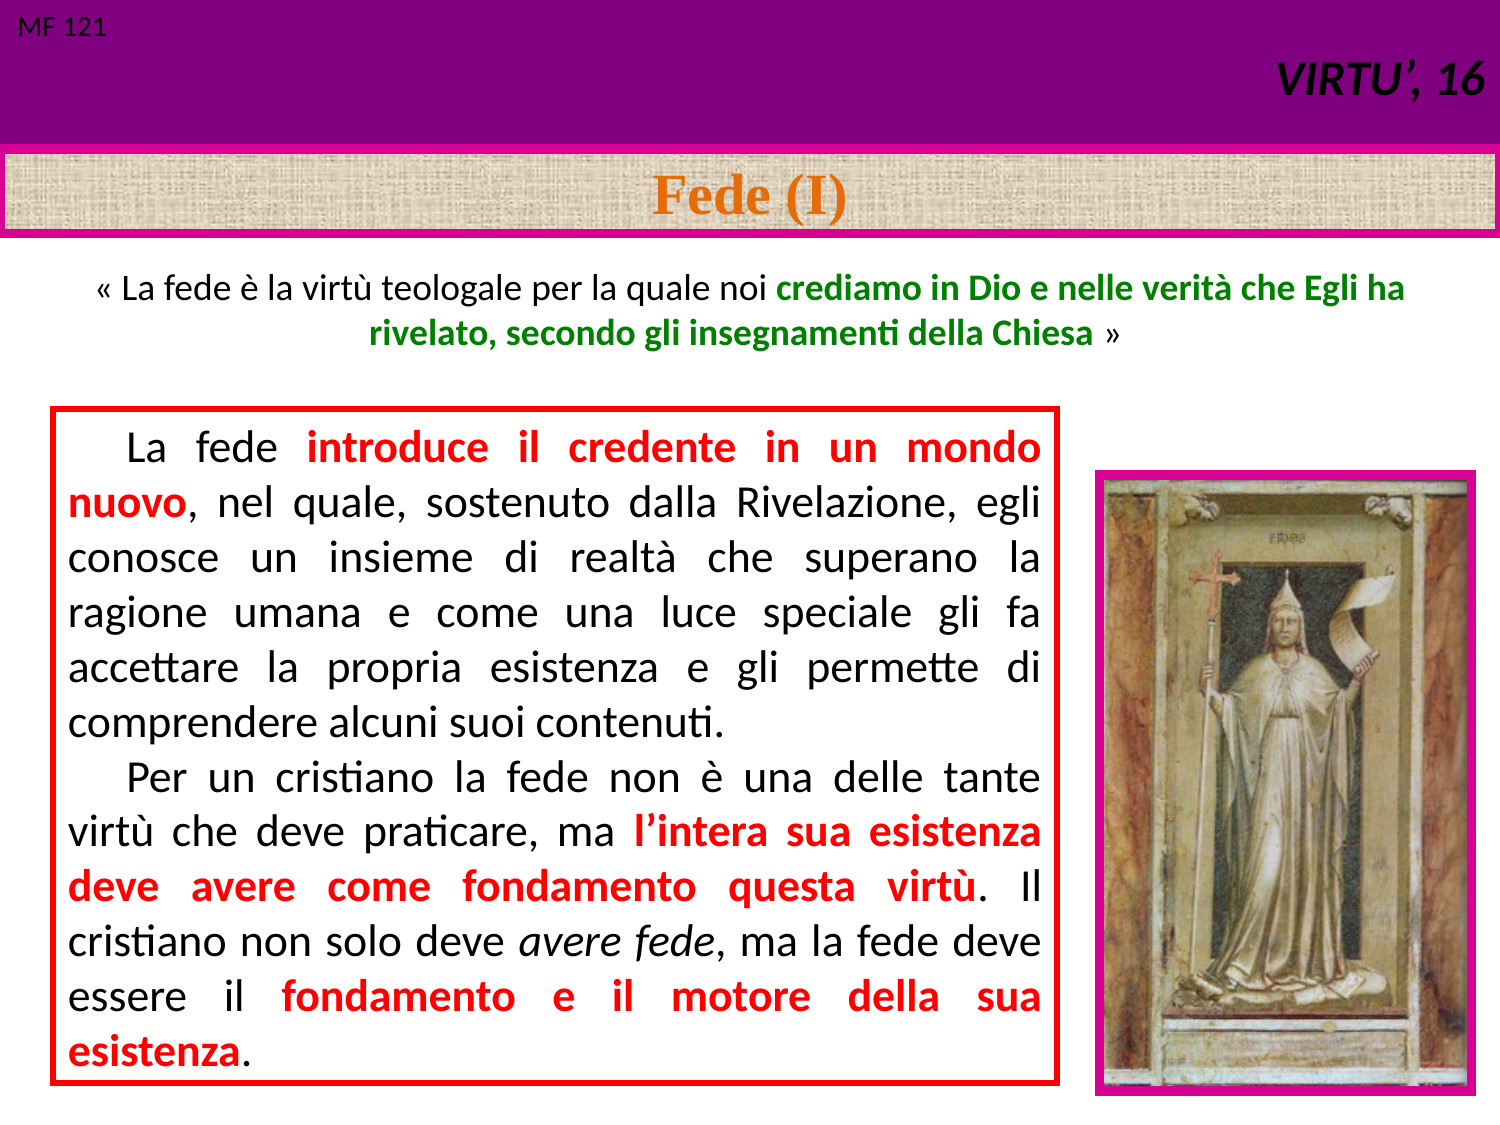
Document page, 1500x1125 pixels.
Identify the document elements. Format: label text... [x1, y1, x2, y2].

title VIRTU’, 16 [0, 0, 1500, 148]
text_box Fede (I) [0, 148, 1500, 234]
picture [1104, 479, 1468, 1087]
text_box La fede introduce il credente in un mondo nuovo, nel quale, sostenuto dalla Rivelazione, egli conosce un insieme di realtà che superano la ragione umana e come una luce speciale gli fa accettare la propria esistenza e gli permette di comprendere alcuni suoi contenuti. Per un cristiano la fede non è una delle tante virtù che deve praticare, ma l’intera sua esistenza deve avere come fondamento questa virtù. Il cristiano non solo deve avere fede, ma la fede deve essere il fondamento e il motore della sua esistenza. [53, 408, 1057, 1084]
text_box « La fede è la virtù teologale per la quale noi crediamo in Dio e nelle verità che Egli ha rivelato, secondo gli insegnamenti della Chiesa » [41, 255, 1459, 361]
text_box MF 121 [2, 0, 122, 50]
